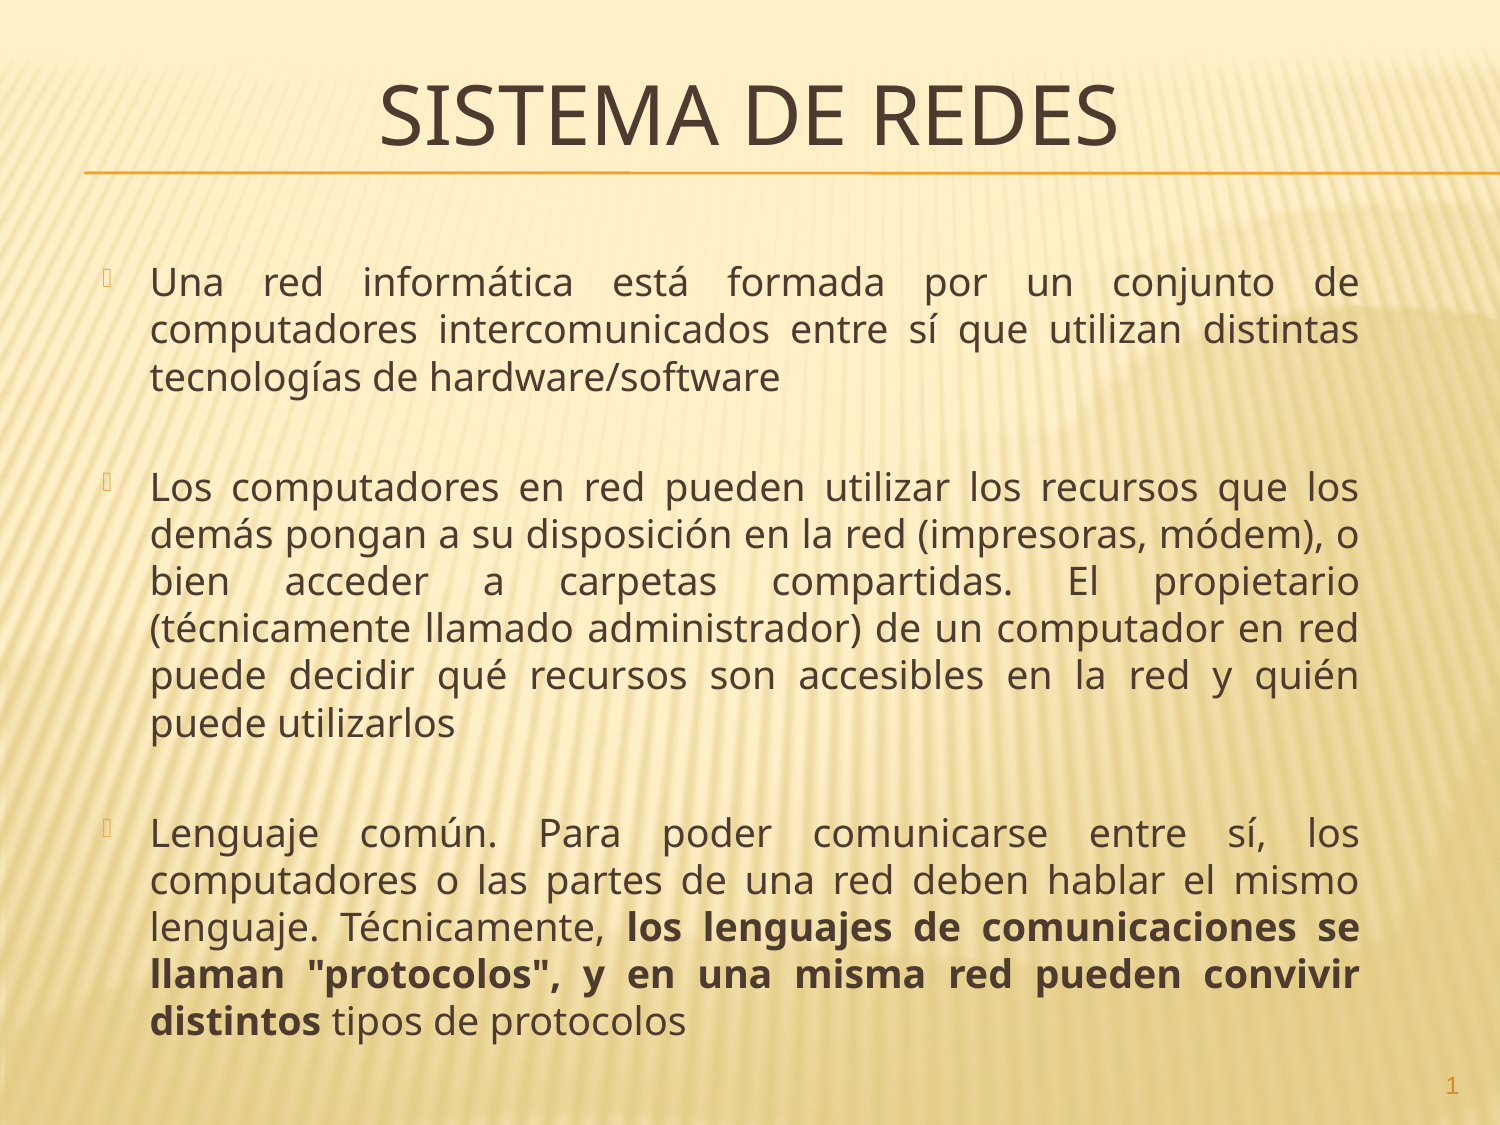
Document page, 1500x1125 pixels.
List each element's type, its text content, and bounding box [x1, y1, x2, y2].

title Sistema de Redes [75, 50, 1425, 175]
list Una red informática está formada por un conjunto de computadores intercomunicados entre sí que utilizan distintas tecnologías de hardware/software Los computadores en red pueden utilizar los recursos que los demás pongan a su disposición en la red (impresoras, módem), o bien acceder a carpetas compartidas. El propietario (técnicamente llamado administrador) de un computador en red puede decidir qué recursos son accesibles en la red y quién puede utilizarlos Lenguaje común. Para poder comunicarse entre sí, los computadores o las partes de una red deben hablar el mismo lenguaje. Técnicamente, los lenguajes de comunicaciones se llaman "protocolos", y en una misma red pueden convivir distintos tipos de protocolos [87, 249, 1375, 1063]
slide_number 1 [1350, 1061, 1475, 1103]
